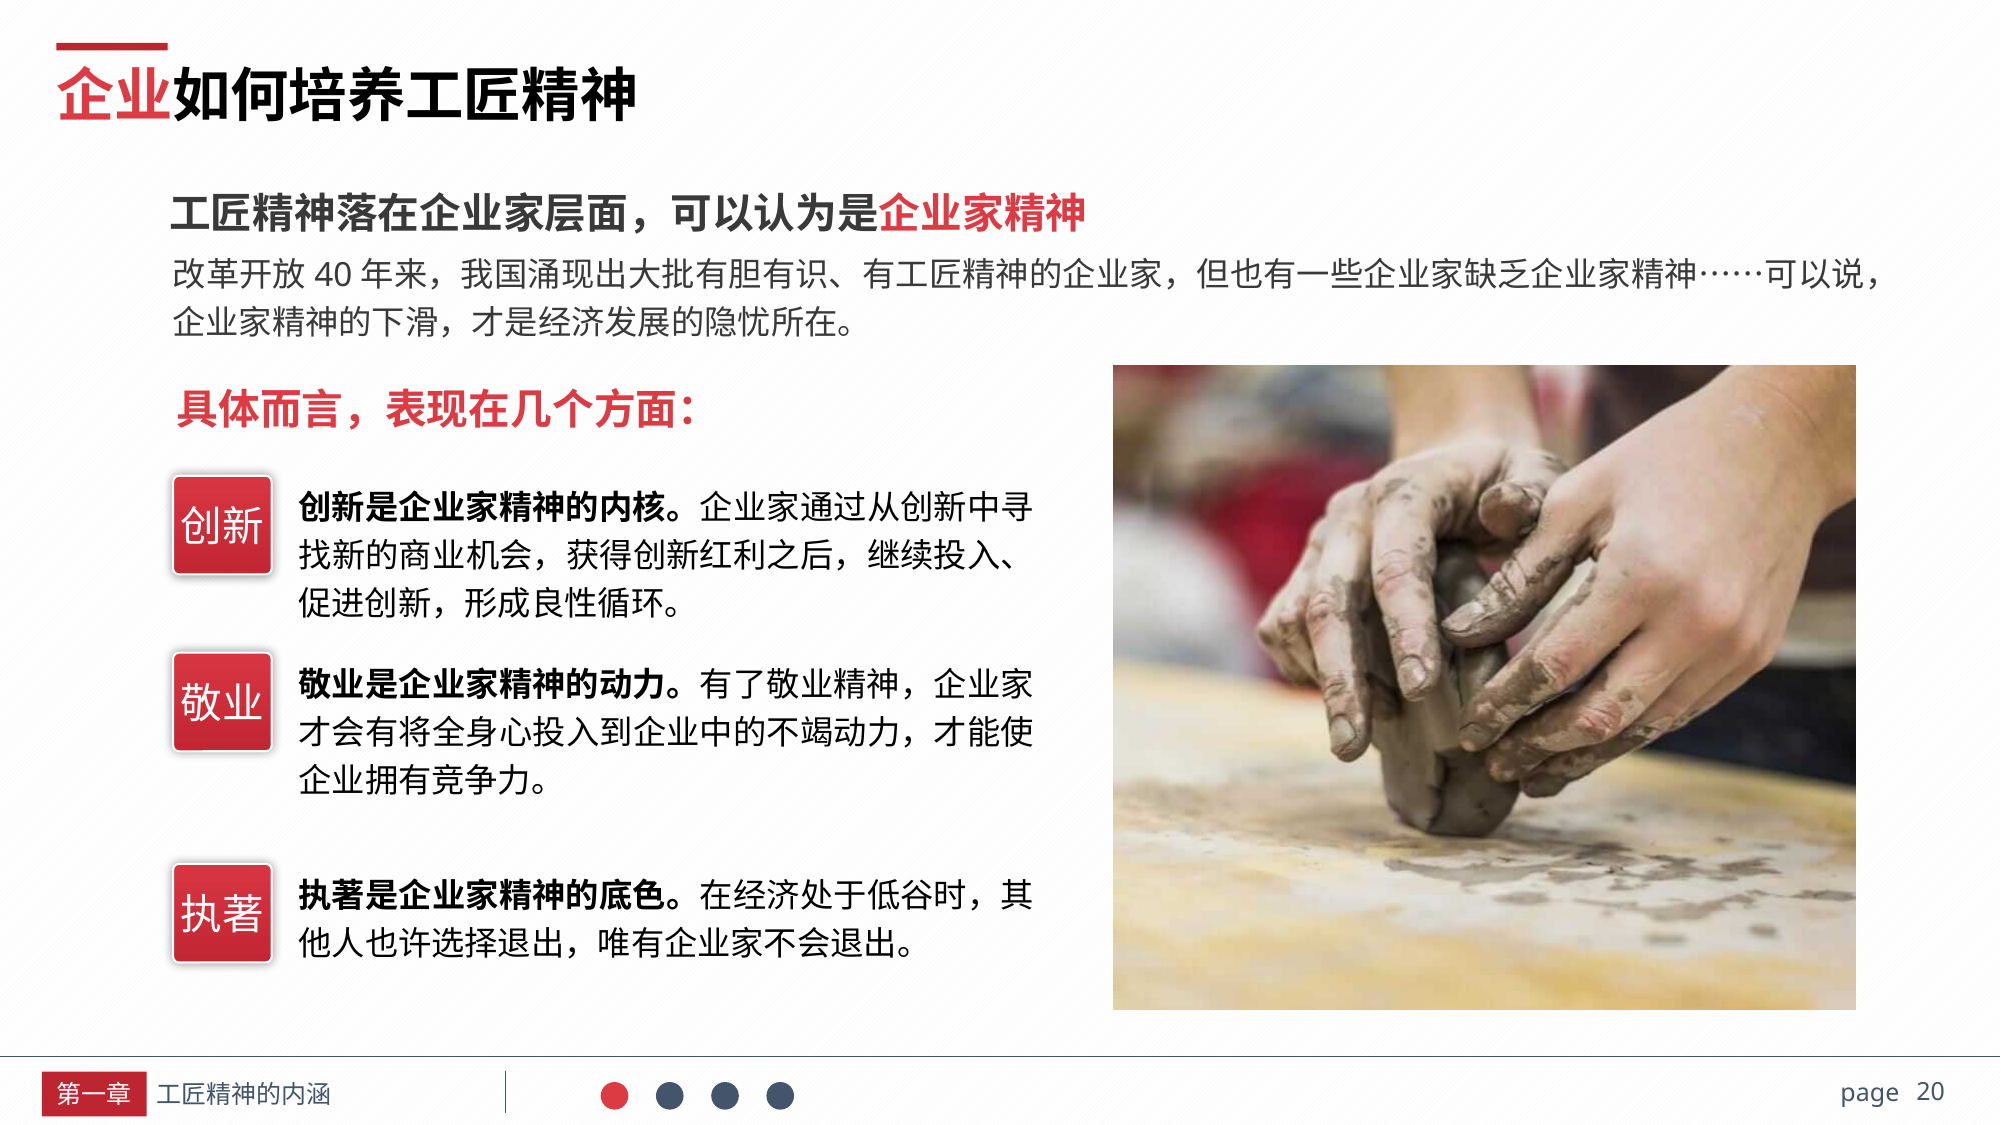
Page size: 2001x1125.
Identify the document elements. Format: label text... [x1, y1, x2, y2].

text_box 创新 [173, 475, 272, 575]
text_box 执著是企业家精神的底色。在经济处于低谷时，其他人也许选择退出，唯有企业家不会退出。 [283, 858, 1049, 970]
text_box 敬业 [173, 652, 272, 752]
text_box 敬业是企业家精神的动力。有了敬业精神，企业家才会有将全身心投入到企业中的不竭动力，才能使企业拥有竞争力。 [283, 647, 1049, 806]
text_box 执著 [173, 863, 272, 963]
text_box 具体而言，表现在几个方面： [161, 365, 735, 441]
text_box [56, 42, 168, 50]
text_box 企业如何培养工匠精神 [41, 50, 954, 136]
picture [1113, 365, 1856, 1010]
text_box 改革开放40年来，我国涌现出大批有胆有识、有工匠精神的企业家，但也有一些企业家缺乏企业家精神……可以说，企业家精神的下滑，才是经济发展的隐忧所在。 [157, 238, 1880, 349]
text_box 创新是企业家精神的内核。企业家通过从创新中寻找新的商业机会，获得创新红利之后，继续投入、促进创新，形成良性循环。 [283, 470, 1049, 629]
text_box 工匠精神落在企业家层面，可以认为是企业家精神 [154, 179, 1103, 244]
